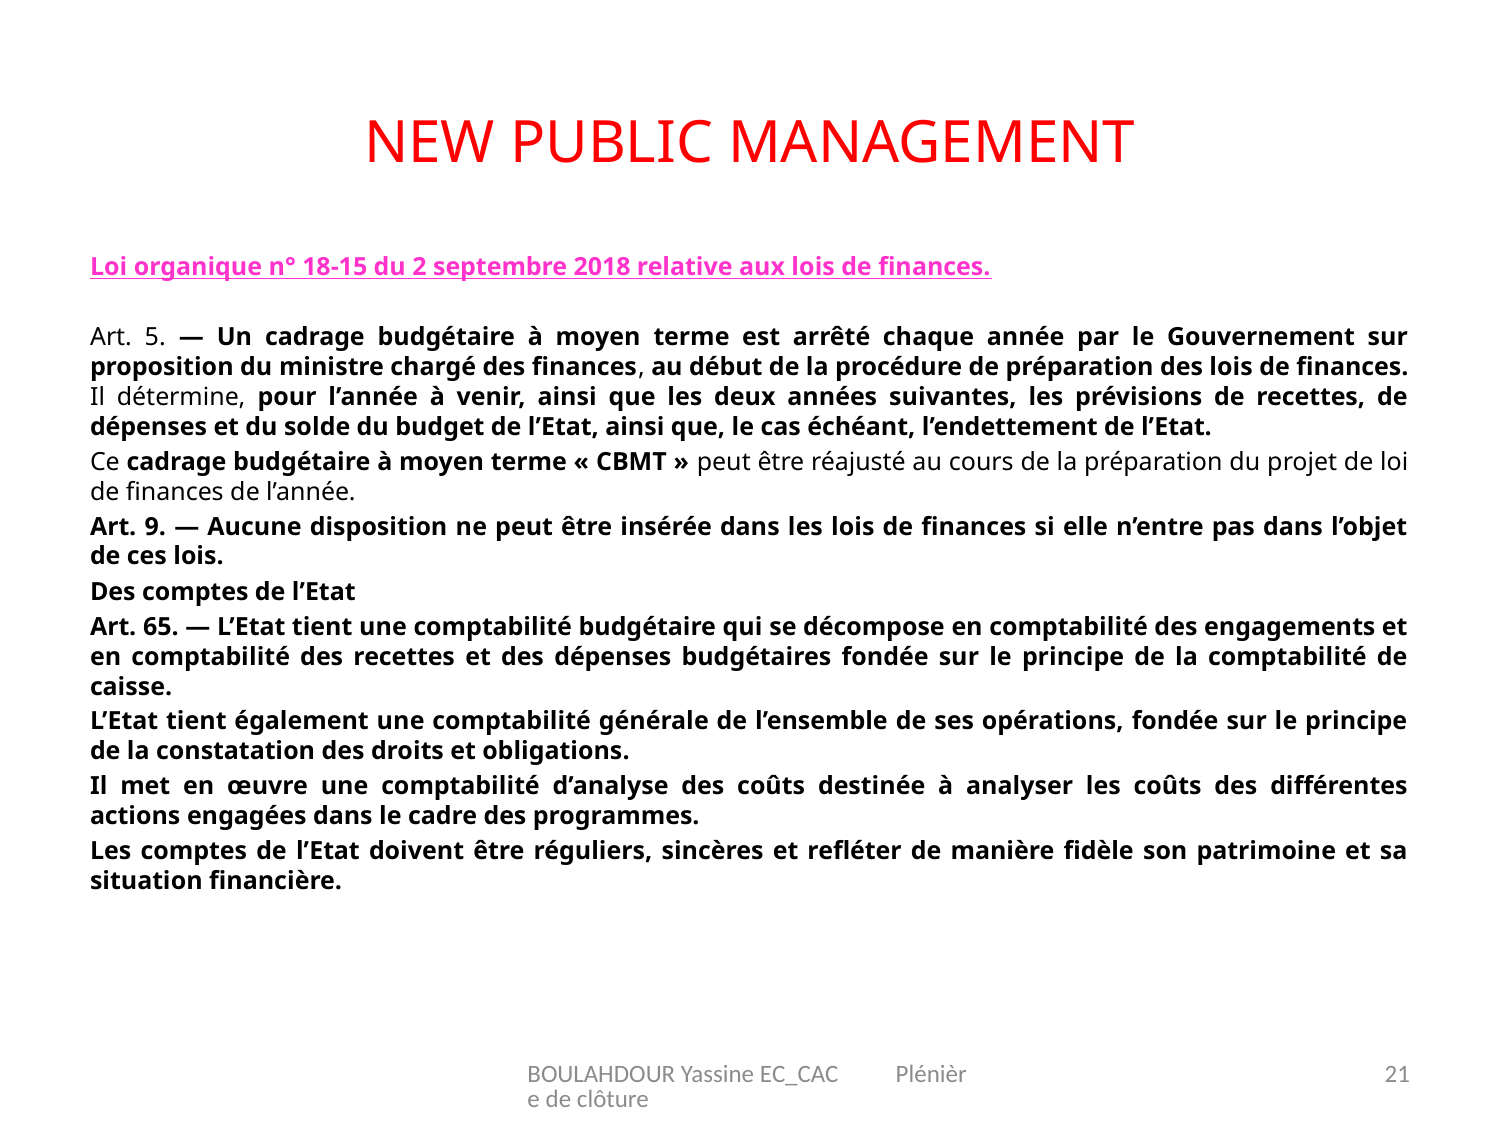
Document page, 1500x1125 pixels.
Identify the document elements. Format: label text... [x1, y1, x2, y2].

list Loi organique n° 18-15 du 2 septembre 2018 relative aux lois de finances. Art. 5. — Un cadrage budgétaire à moyen terme est arrêté chaque année par le Gouvernement sur proposition du ministre chargé des finances, au début de la procédure de préparation des lois de finances. Il détermine, pour l’année à venir, ainsi que les deux années suivantes, les prévisions de recettes, de dépenses et du solde du budget de l’Etat, ainsi que, le cas échéant, l’endettement de l’Etat. Ce cadrage budgétaire à moyen terme « CBMT » peut être réajusté au cours de la préparation du projet de loi de finances de l’année. Art. 9. — Aucune disposition ne peut être insérée dans les lois de finances si elle n’entre pas dans l’objet de ces lois. Des comptes de l’Etat Art. 65. — L’Etat tient une comptabilité budgétaire qui se décompose en comptabilité des engagements et en comptabilité des recettes et des dépenses budgétaires fondée sur le principe de la comptabilité de caisse. L’Etat tient également une comptabilité générale de l’ensemble de ses opérations, fondée sur le principe de la constatation des droits et obligations. Il met en œuvre une comptabilité d’analyse des coûts destinée à analyser les coûts des différentes actions engagées dans le cadre des programmes. Les comptes de l’Etat doivent être réguliers, sincères et refléter de manière fidèle son patrimoine et sa situation financière. [75, 208, 1425, 1005]
title New Public Management [75, 45, 1425, 208]
footer BOULAHDOUR Yassine EC_CAC Plénière de clôture [512, 1042, 988, 1103]
slide_number 21 [1074, 1042, 1425, 1103]
